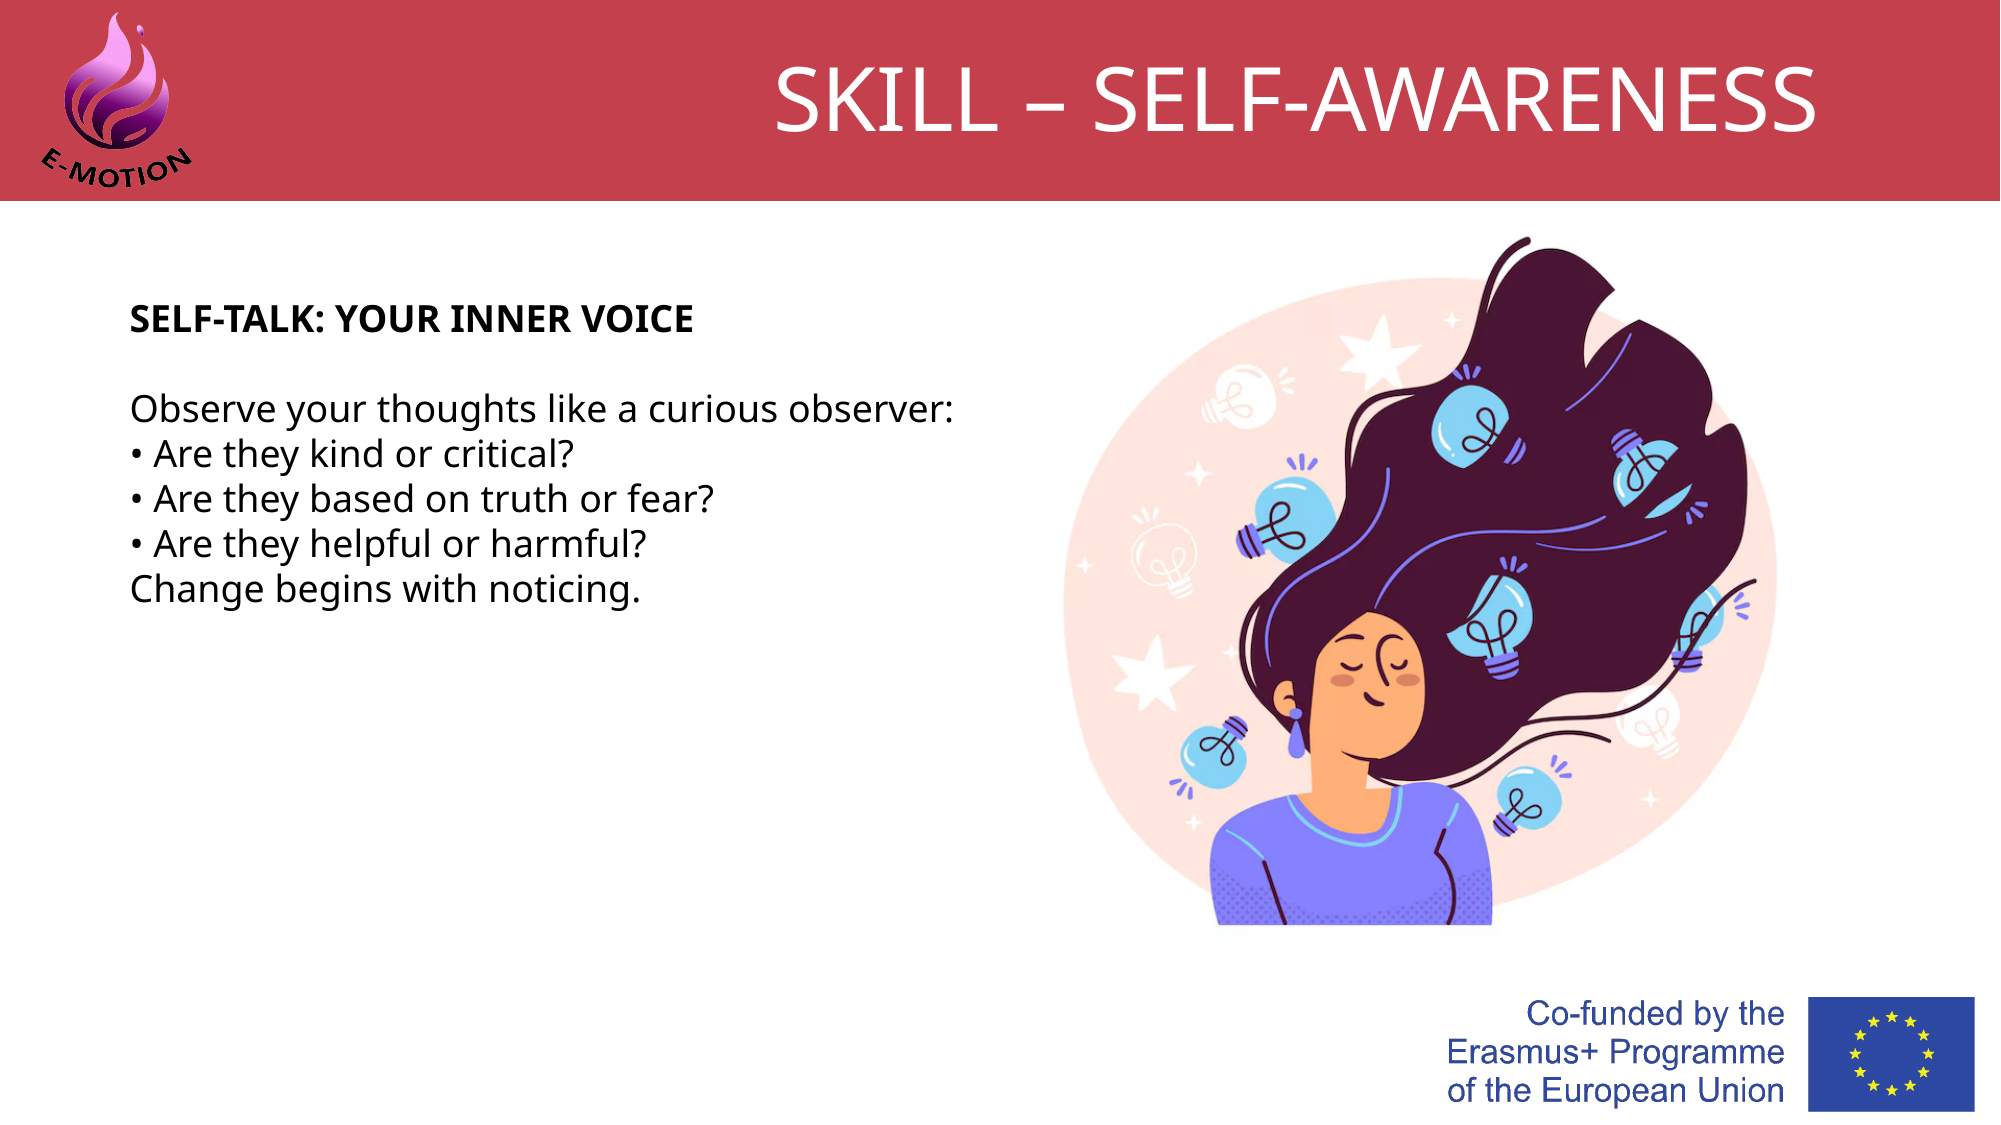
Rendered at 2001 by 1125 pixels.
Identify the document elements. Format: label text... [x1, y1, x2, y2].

text_box SELF-TALK: YOUR INNER VOICE Observe your thoughts like a curious observer: • Are they kind or critical? • Are they based on truth or fear? • Are they helpful or harmful? Change begins with noticing. [114, 287, 1026, 618]
picture [0, 0, 253, 247]
picture [1031, 202, 1803, 974]
picture [1396, 995, 1975, 1116]
text_box SKILL – SELF-AWARENESS [576, 35, 1836, 311]
